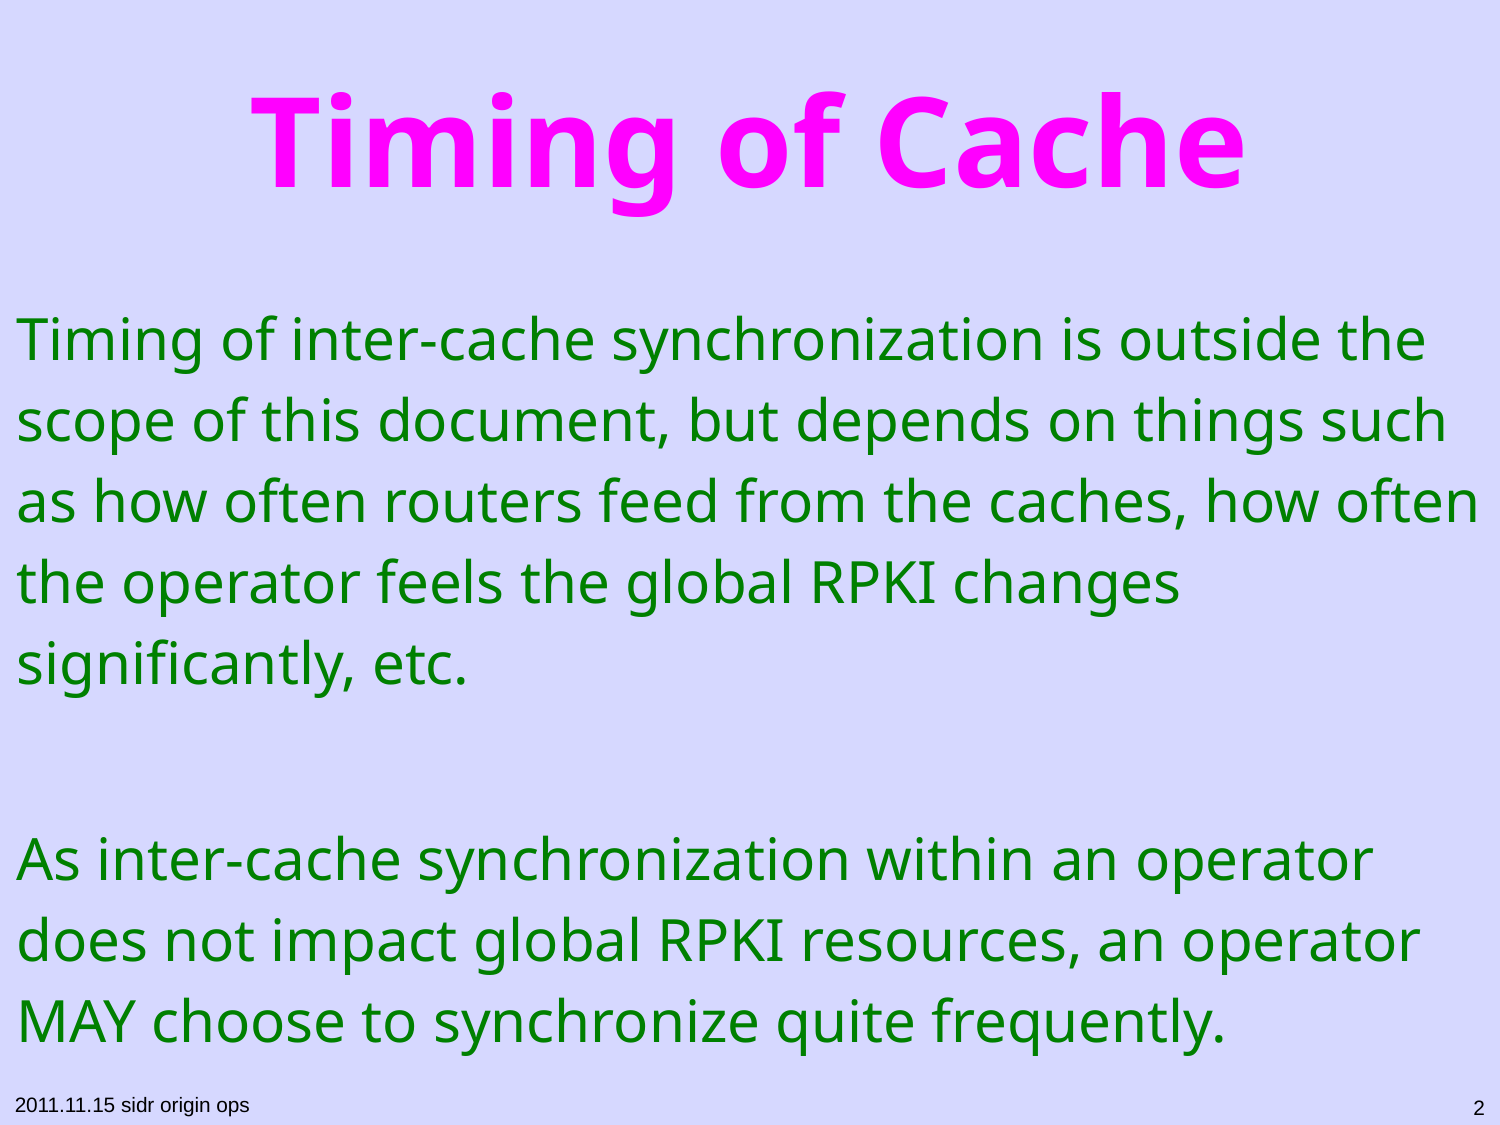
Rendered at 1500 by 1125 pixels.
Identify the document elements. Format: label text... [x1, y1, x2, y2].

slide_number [0, 1085, 355, 1125]
subtitle Timing of inter-cache synchronization is outside the scope of this document, but depends on things such as how often routers feed from the caches, how often the operator feels the global RPKI changes significantly, etc. As inter-cache synchronization within an operator does not impact global RPKI resources, an operator MAY choose to synchronize quite frequently. [16, 290, 1500, 1073]
title Timing of Cache [112, 4, 1388, 247]
slide_number 2 [1424, 1085, 1500, 1125]
